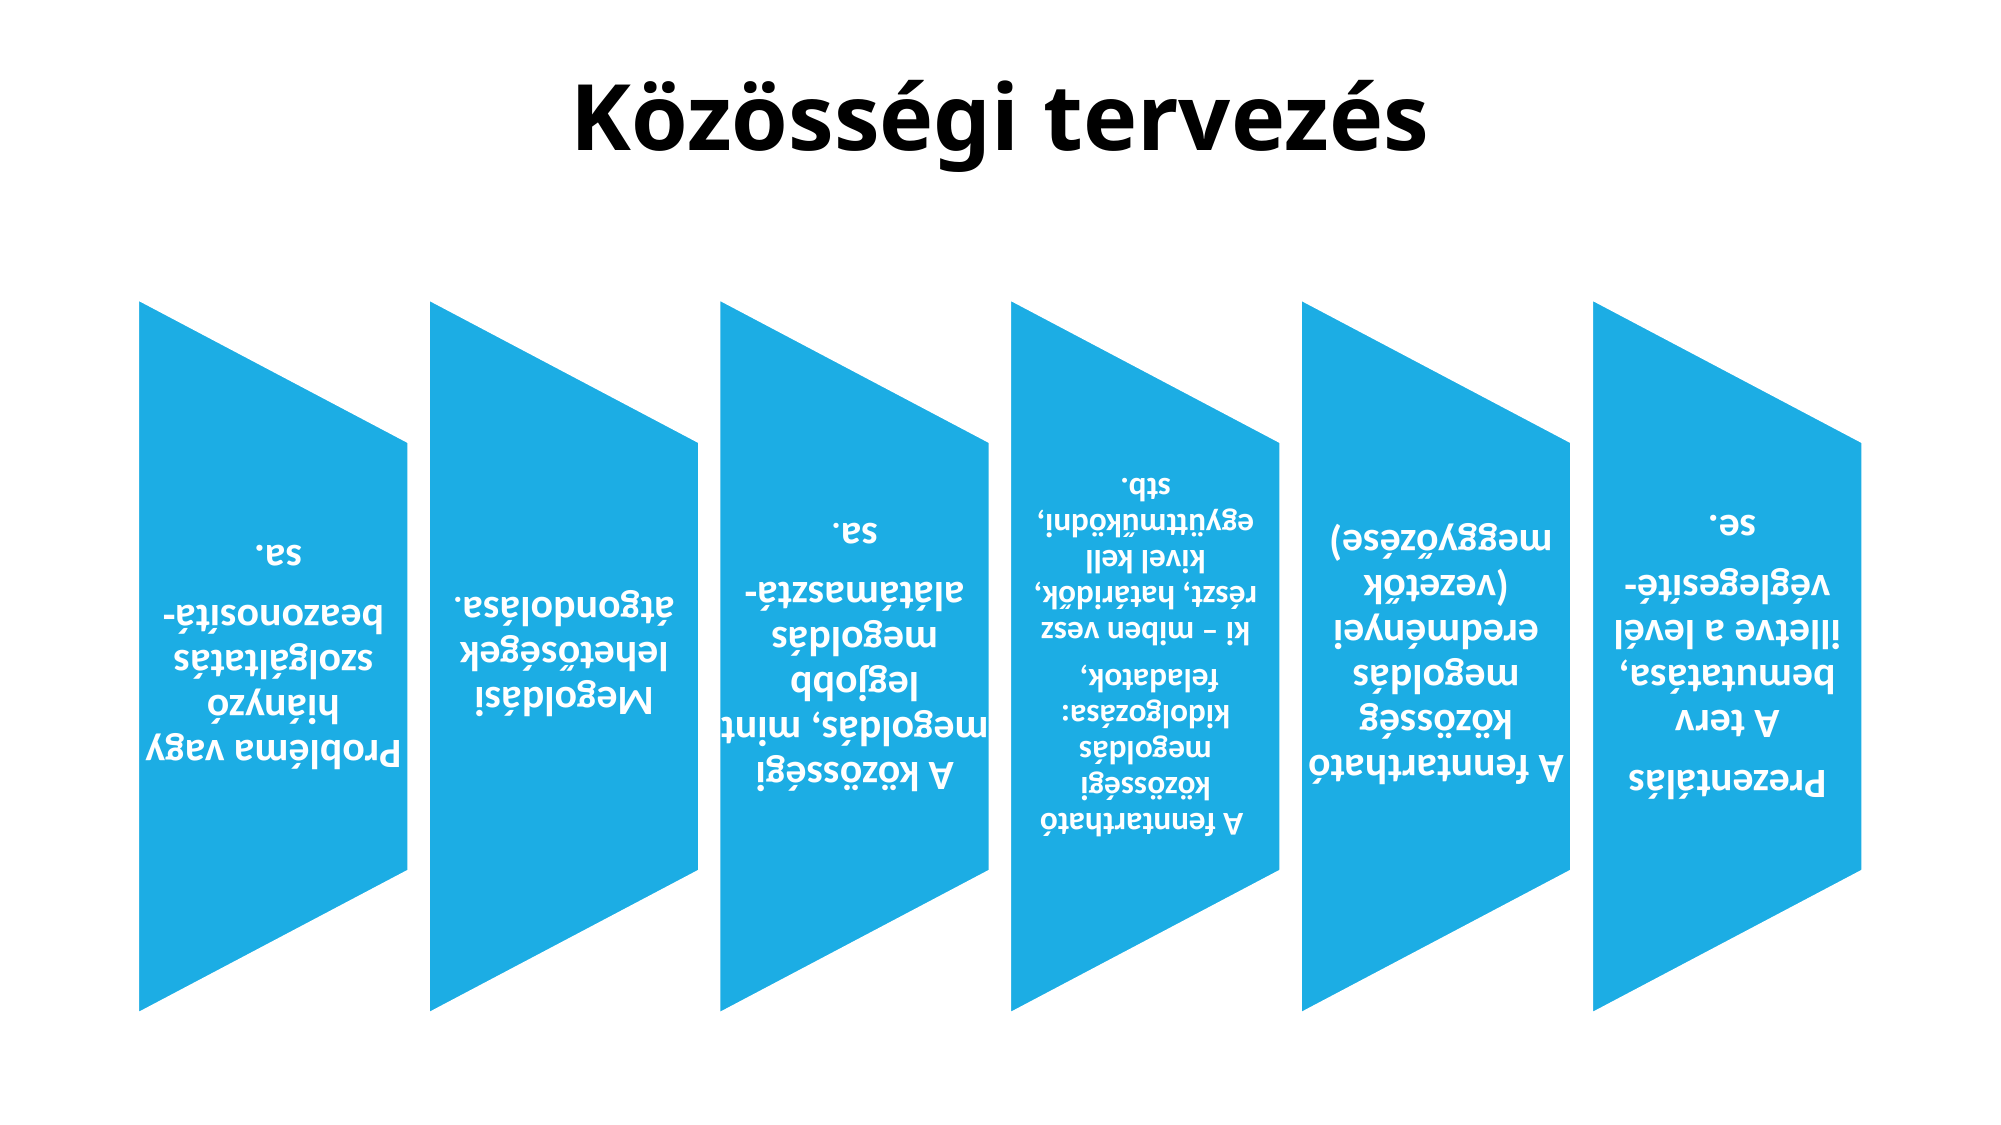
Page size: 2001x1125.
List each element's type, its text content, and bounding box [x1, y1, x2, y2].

title Közösségi tervezés [137, 59, 1863, 182]
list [137, 299, 1863, 1014]
